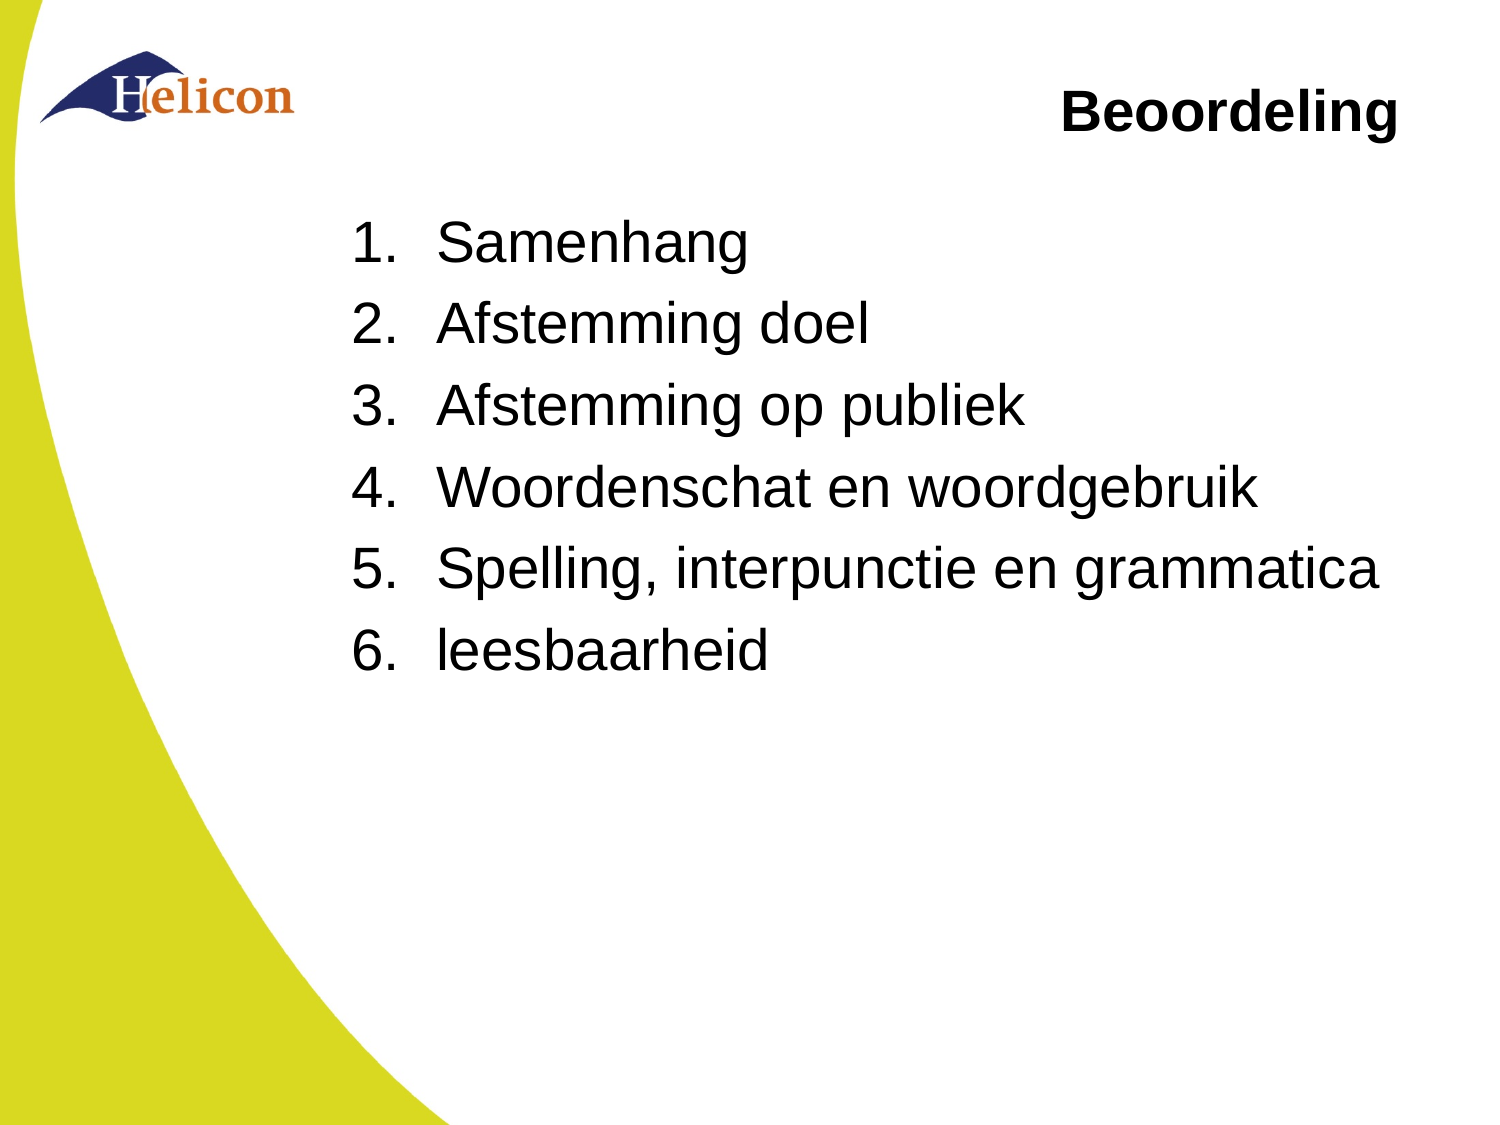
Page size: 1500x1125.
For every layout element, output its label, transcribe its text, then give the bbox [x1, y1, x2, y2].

picture [0, 0, 1500, 1125]
title Beoordeling [324, 54, 1415, 161]
list Samenhang Afstemming doel Afstemming op publiek Woordenschat en woordgebruik Spelling, interpunctie en grammatica leesbaarheid [336, 196, 1425, 1005]
